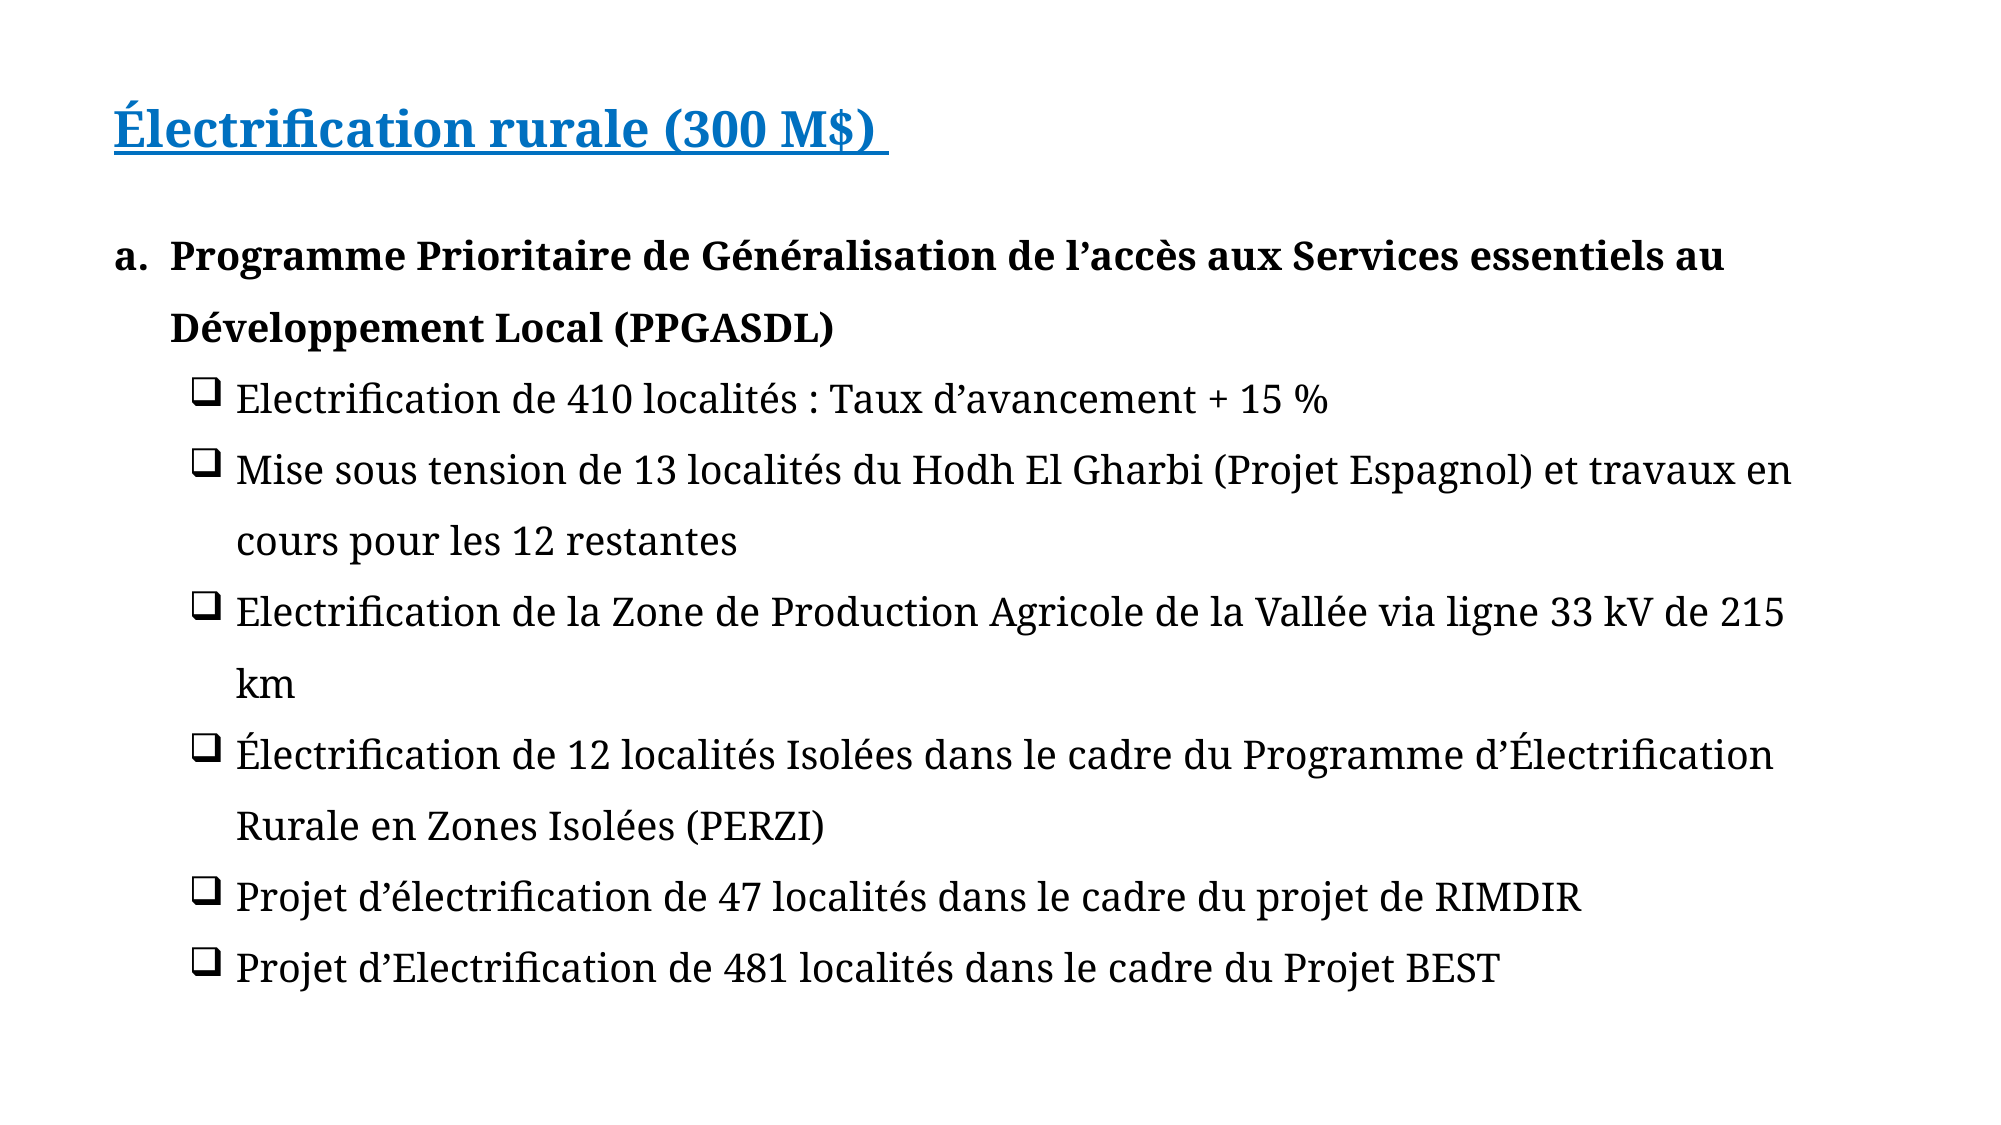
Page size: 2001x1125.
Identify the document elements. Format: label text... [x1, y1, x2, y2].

text_box Électrification rurale (300 M$) Programme Prioritaire de Généralisation de l’accès aux Services essentiels au Développement Local (PPGASDL) Electrification de 410 localités : Taux d’avancement + 15 % Mise sous tension de 13 localités du Hodh El Gharbi (Projet Espagnol) et travaux en cours pour les 12 restantes Electrification de la Zone de Production Agricole de la Vallée via ligne 33 kV de 215 km Électrification de 12 localités Isolées dans le cadre du Programme d’Électrification Rurale en Zones Isolées (PERZI) Projet d’électrification de 47 localités dans le cadre du projet de RIMDIR Projet d’Electrification de 481 localités dans le cadre du Projet BEST [99, 90, 1849, 999]
